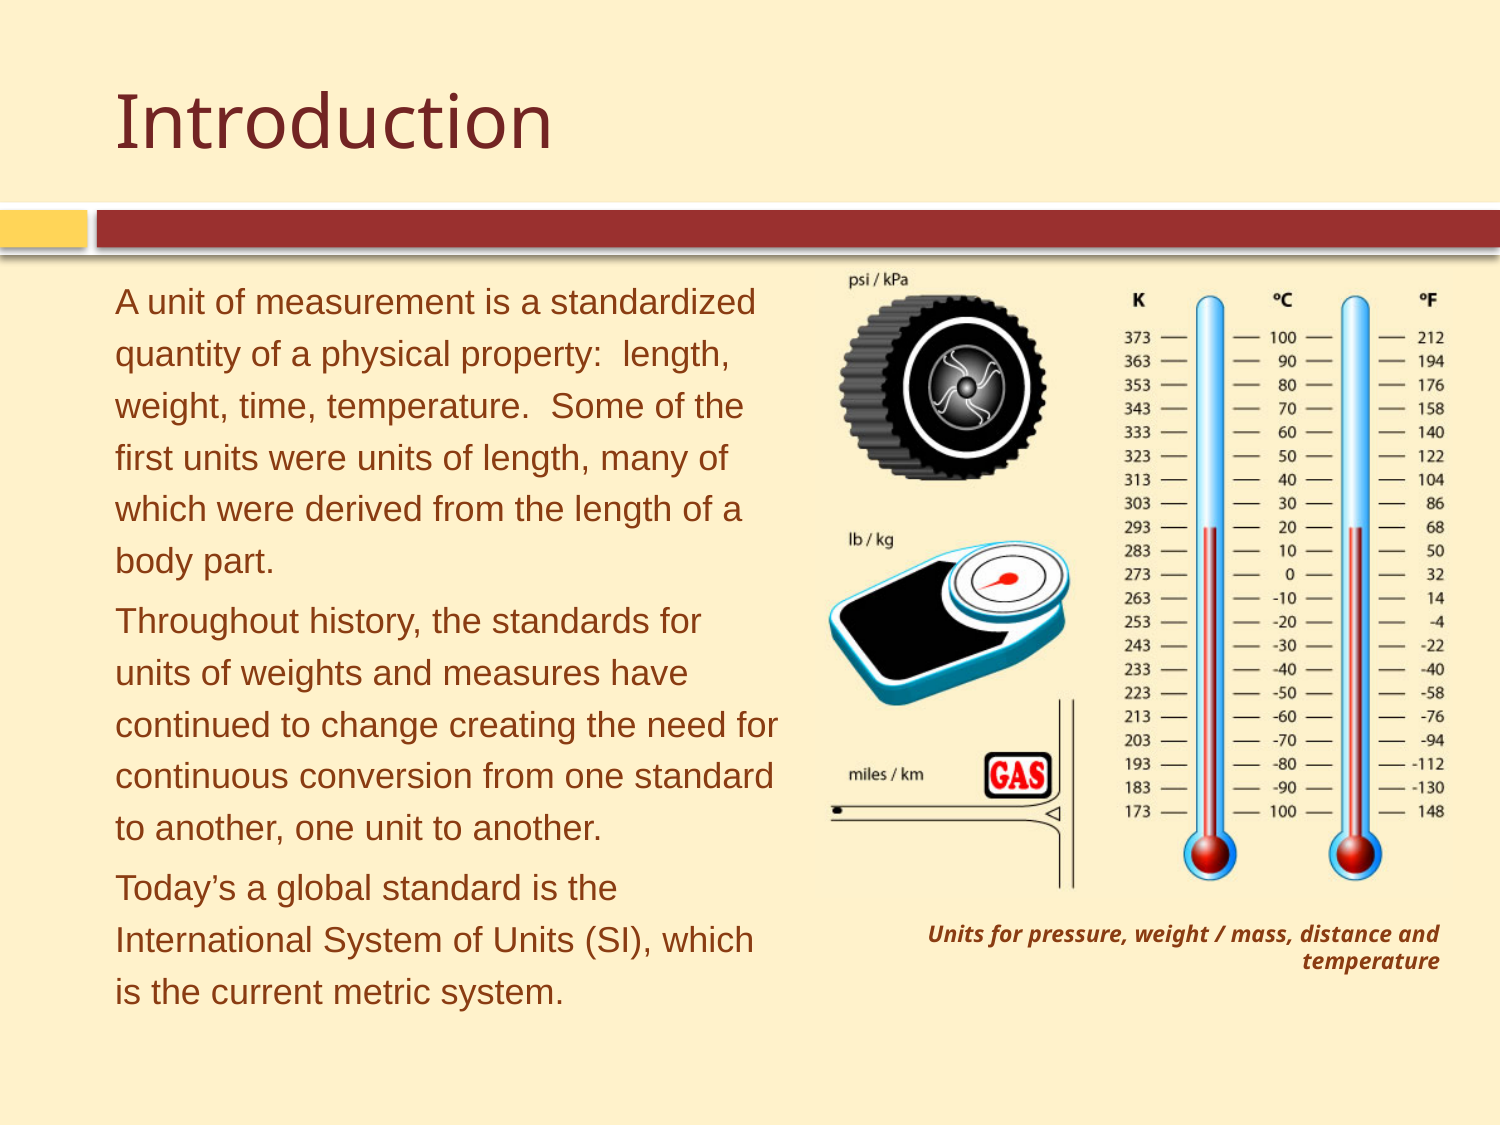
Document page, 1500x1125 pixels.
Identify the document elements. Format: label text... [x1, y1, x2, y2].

picture [815, 267, 1453, 898]
text_box Units for pressure, weight / mass, distance and temperature [845, 911, 1455, 982]
title Introduction [100, 37, 1438, 200]
list A unit of measurement is a standardized quantity of a physical property: length, weight, time, temperature. Some of the first units were units of length, many of which were derived from the length of a body part. Throughout history, the standards for units of weights and measures have continued to change creating the need for continuous conversion from one standard to another, one unit to another. Today’s a global standard is the International System of Units (SI), which is the current metric system. [100, 262, 795, 1035]
